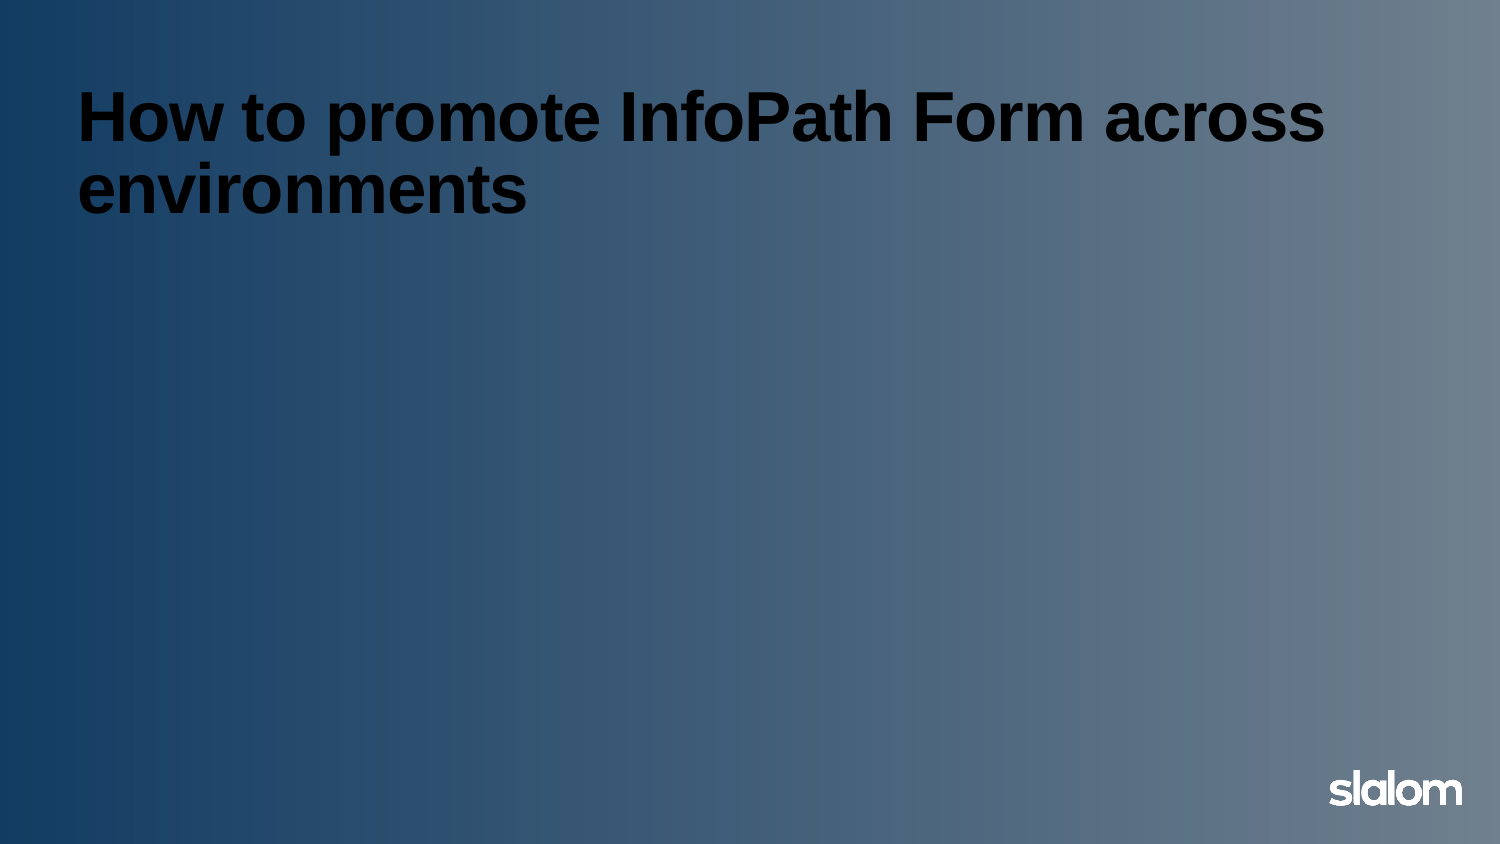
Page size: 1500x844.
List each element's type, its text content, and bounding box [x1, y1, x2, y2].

title How to promote InfoPath Form across environments [77, 81, 1420, 228]
picture [1329, 770, 1462, 806]
